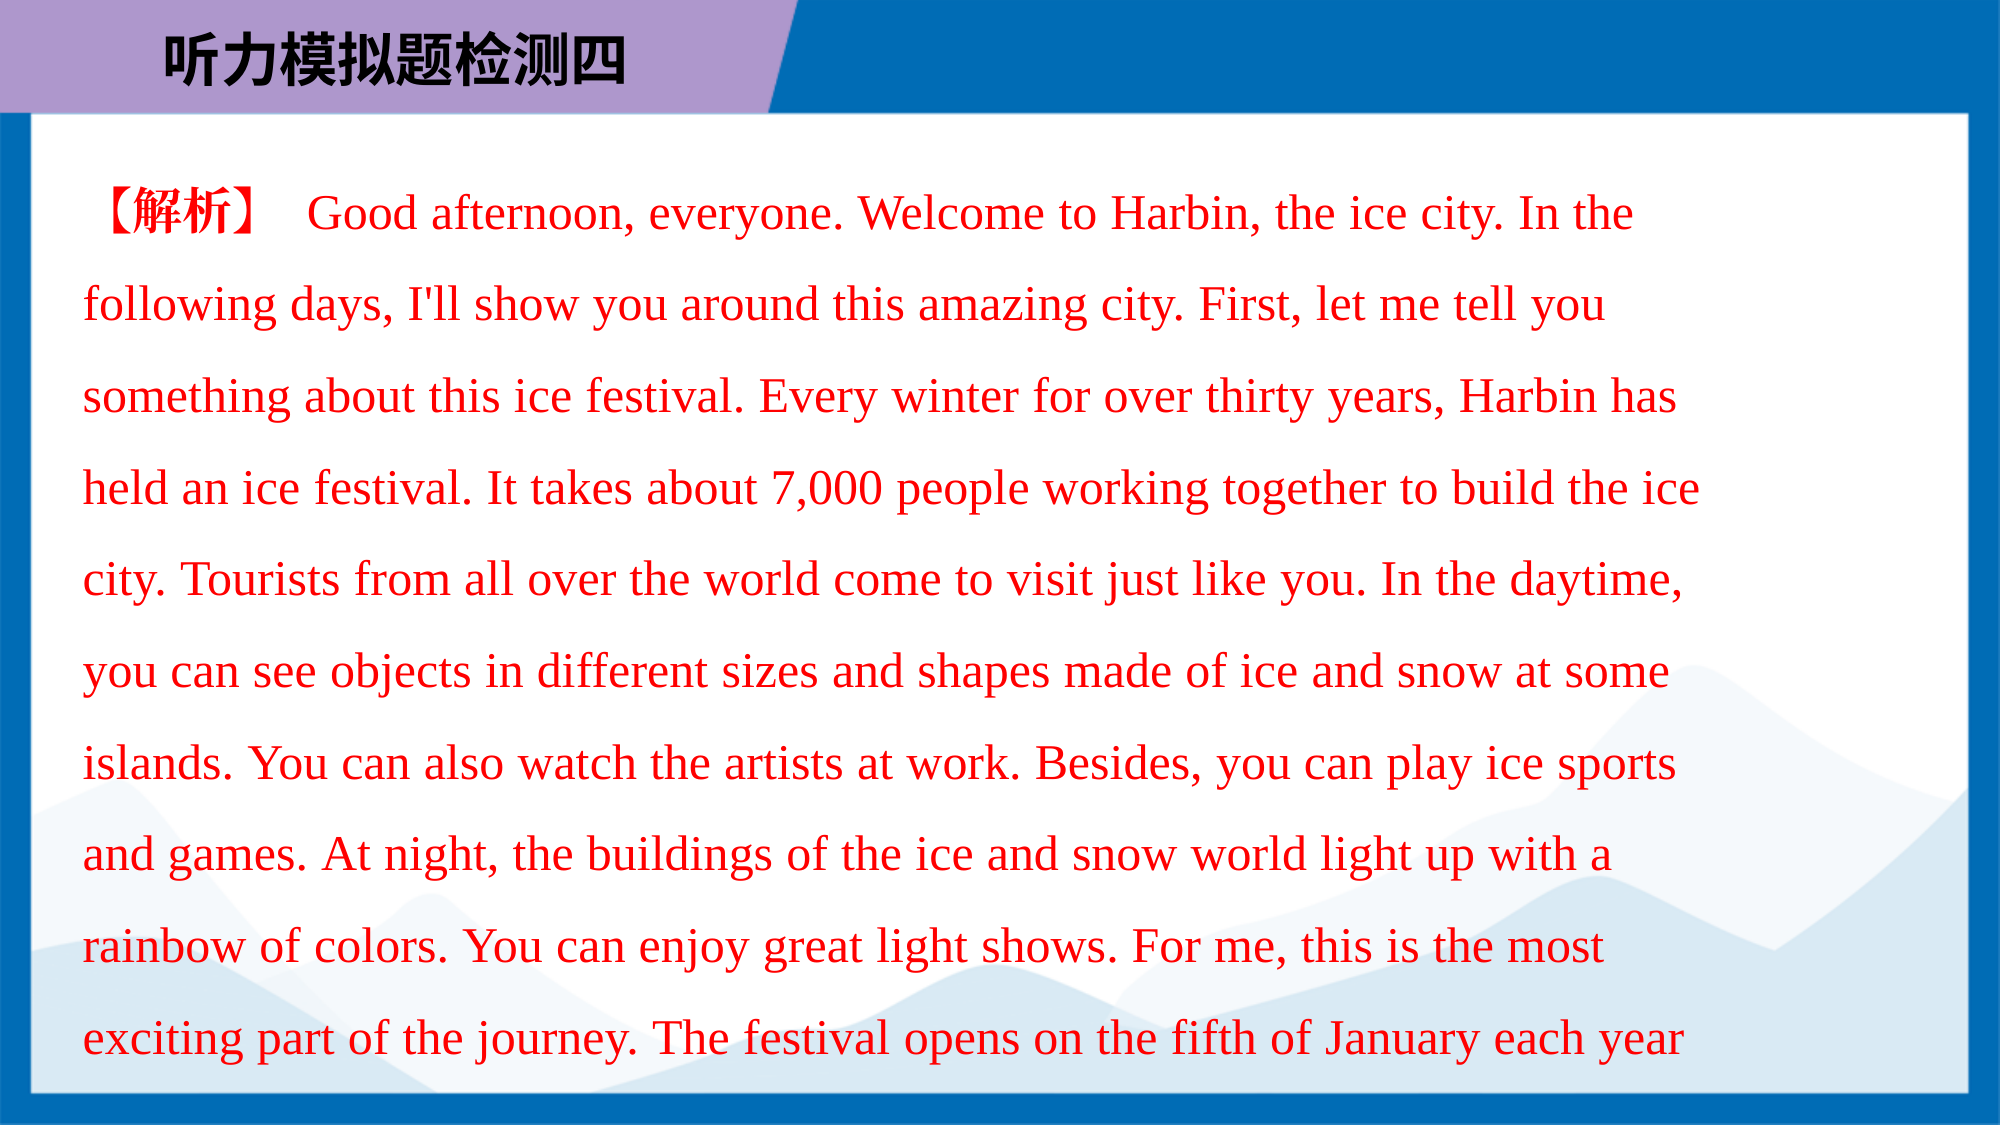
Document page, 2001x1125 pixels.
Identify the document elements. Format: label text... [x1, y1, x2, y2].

text_box 【解析】 Good afternoon, everyone. Welcome to Harbin, the ice city. In the following days, I'll show you around this amazing city. First, let me tell you something about this ice festival. Every winter for over thirty years, Harbin has held an ice festival. It takes about 7,000 people working together to build the ice city. Tourists from all over the world come to visit just like you. In the daytime, you can see objects in different sizes and shapes made of ice and snow at some islands. You can also watch the artists at work. Besides, you can play ice sports and games. At night, the buildings of the ice and snow world light up with a rainbow of colors. You can enjoy great light shows. For me, this is the most exciting part of the journey. The festival opens on the fifth of January each year [82, 147, 1917, 1065]
picture [0, 0, 2000, 1125]
